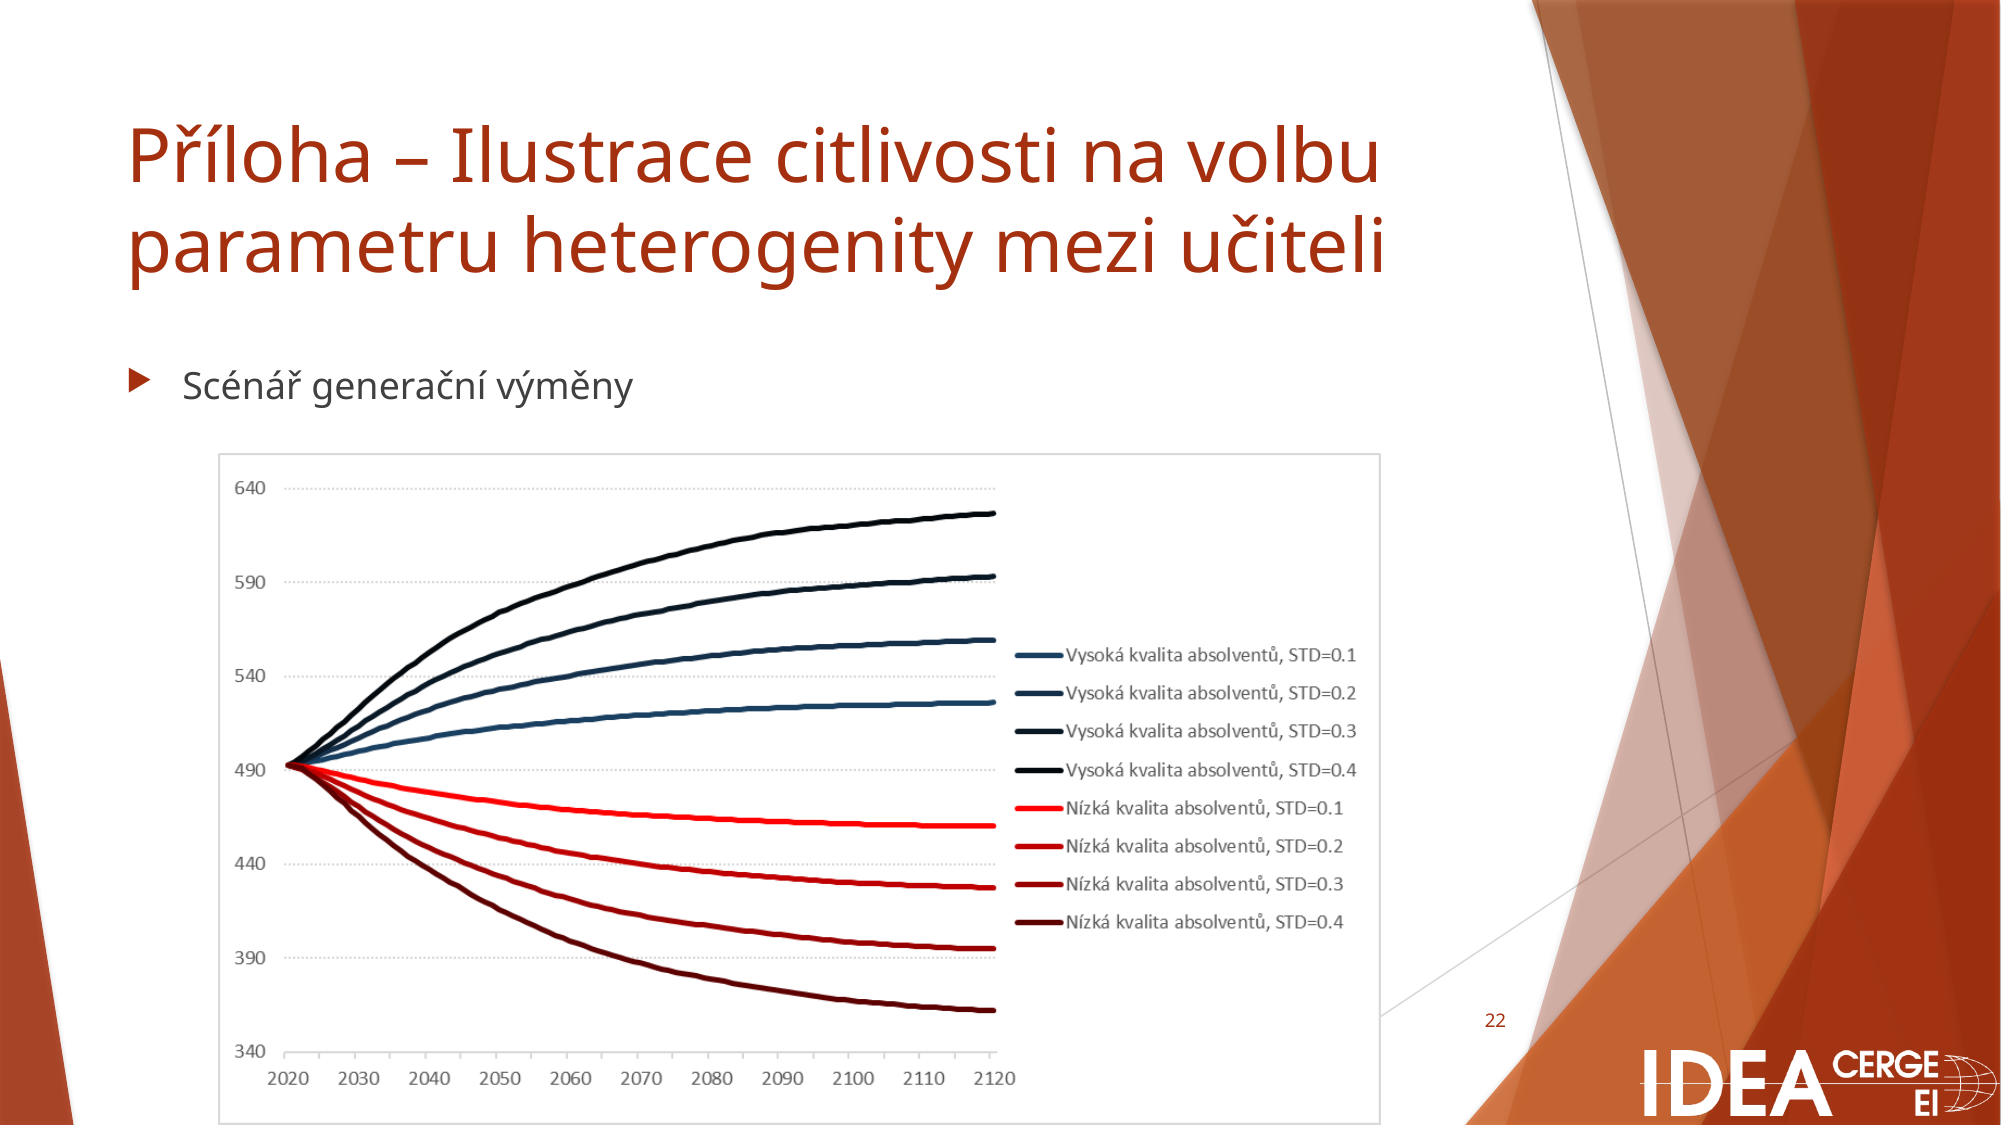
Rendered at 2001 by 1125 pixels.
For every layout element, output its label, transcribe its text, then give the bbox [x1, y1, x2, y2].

title Příloha – Ilustrace citlivosti na volbu parametru heterogenity mezi učiteli [111, 99, 1522, 317]
picture [218, 452, 1381, 1125]
list Scénář generační výměny [111, 354, 1522, 433]
slide_number 22 [1409, 991, 1522, 1051]
picture [1640, 1050, 2000, 1117]
